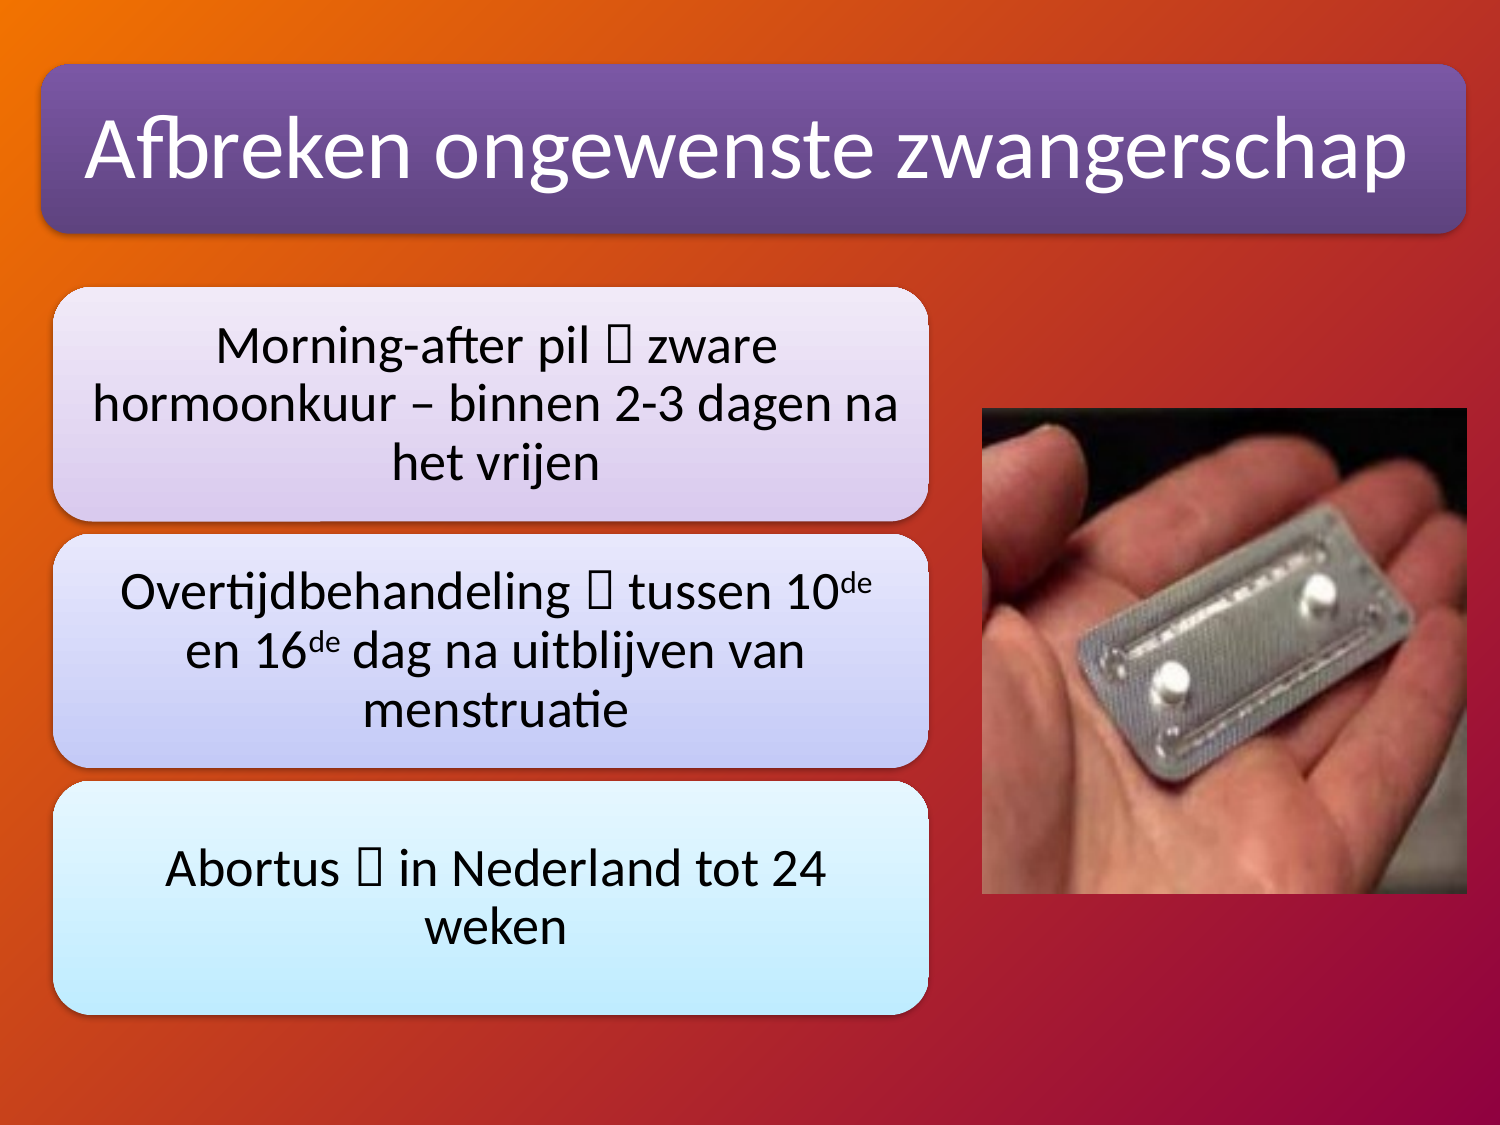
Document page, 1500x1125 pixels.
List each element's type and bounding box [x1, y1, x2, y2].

picture [982, 408, 1467, 894]
list [52, 276, 930, 1026]
text_box [40, 30, 1467, 268]
